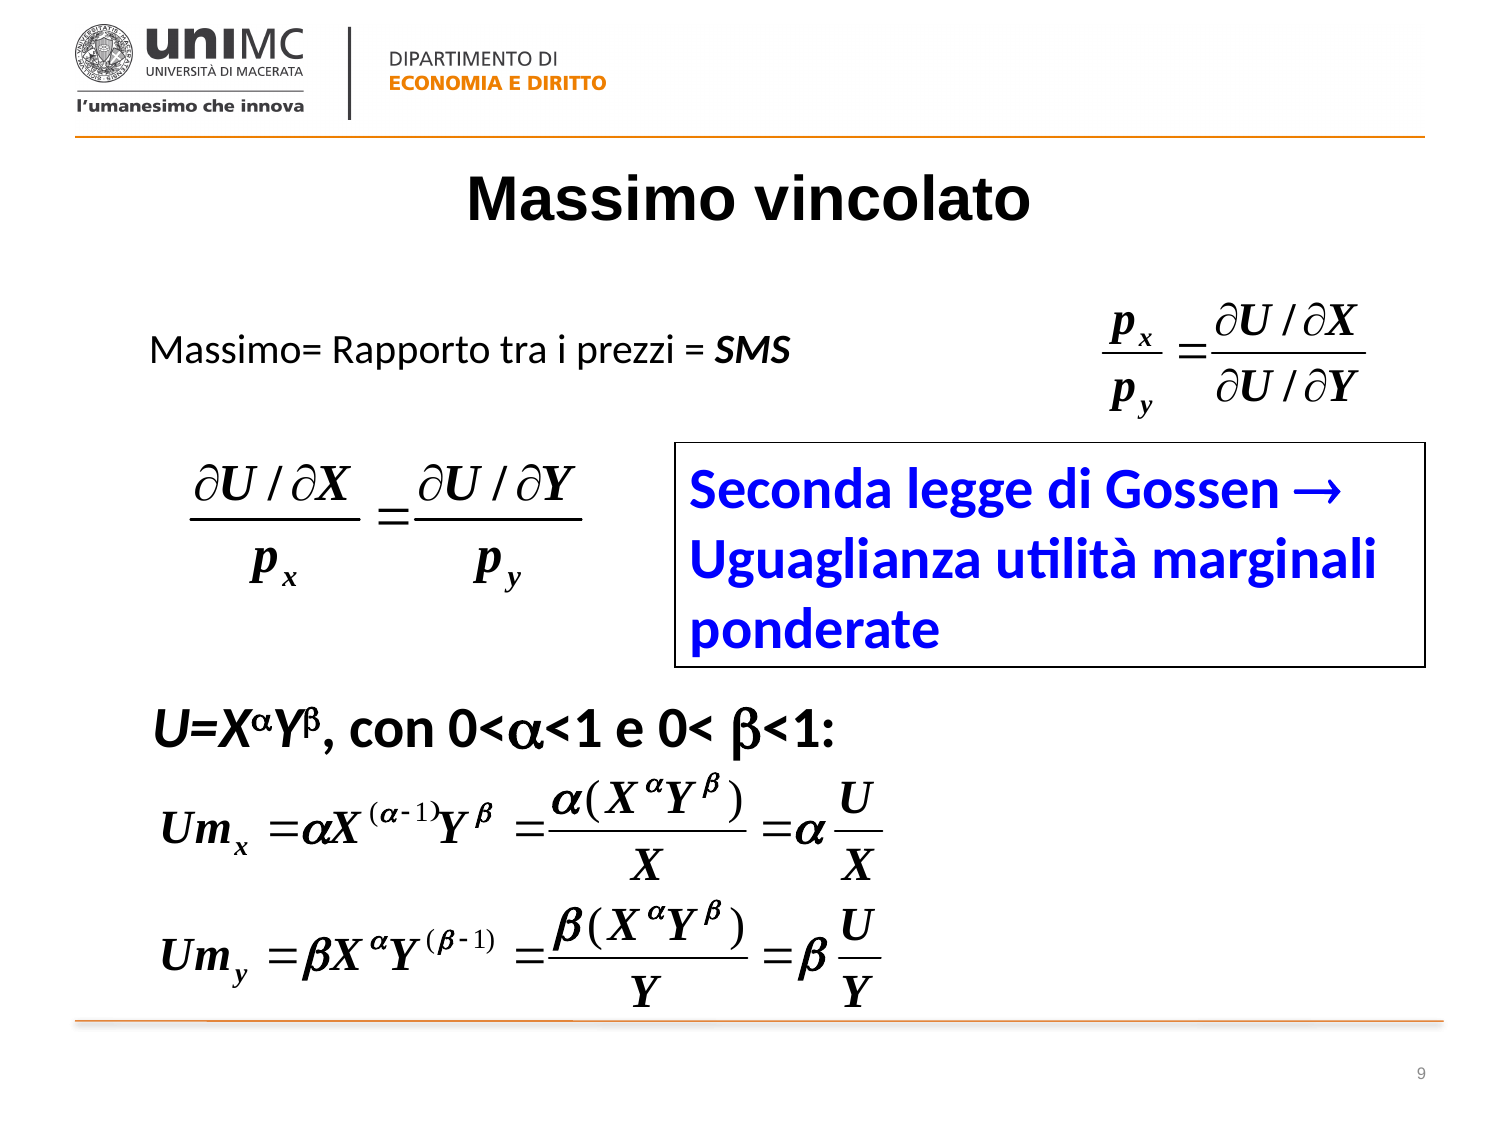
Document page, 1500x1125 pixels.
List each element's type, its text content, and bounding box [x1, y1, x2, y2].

picture [75, 24, 1425, 138]
text_box Massimo= Rapporto tra i prezzi = SMS [134, 314, 1028, 380]
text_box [1094, 286, 1376, 428]
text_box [181, 450, 592, 602]
text_box Seconda legge di Gossen  Uguaglianza utilità marginali ponderate [674, 442, 1425, 668]
text_box U=XaYb, con 0<a<1 e 0< b<1: [137, 682, 1405, 837]
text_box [154, 759, 893, 887]
title Massimo vincolato [75, 149, 1425, 241]
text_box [154, 886, 892, 1018]
slide_number 9 [1091, 1042, 1442, 1103]
